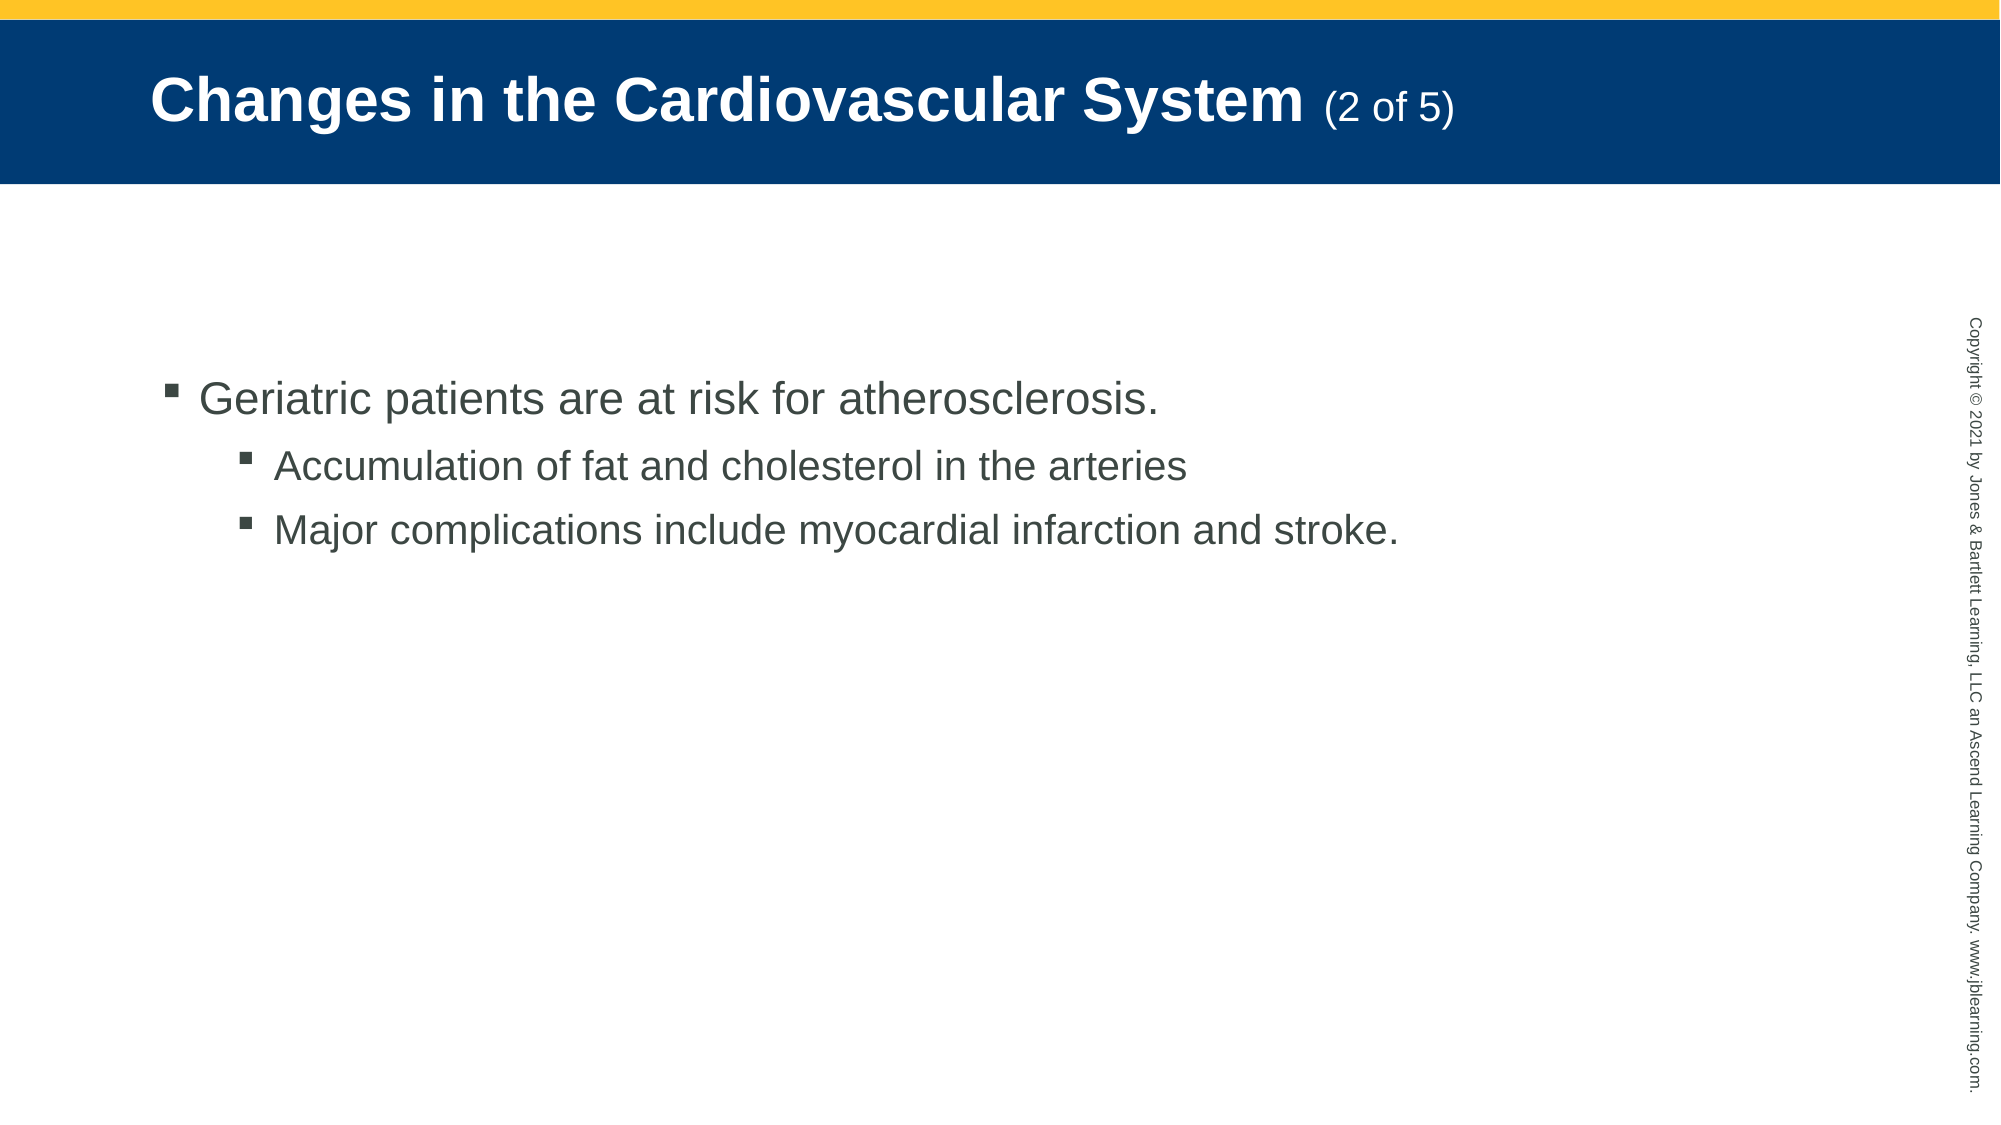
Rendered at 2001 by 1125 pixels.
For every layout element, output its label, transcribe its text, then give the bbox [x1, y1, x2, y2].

list Geriatric patients are at risk for atherosclerosis. Accumulation of fat and cholesterol in the arteries Major complications include myocardial infarction and stroke. [146, 361, 1859, 1016]
title Changes in the Cardiovascular System (2 of 5) [0, 19, 2000, 185]
